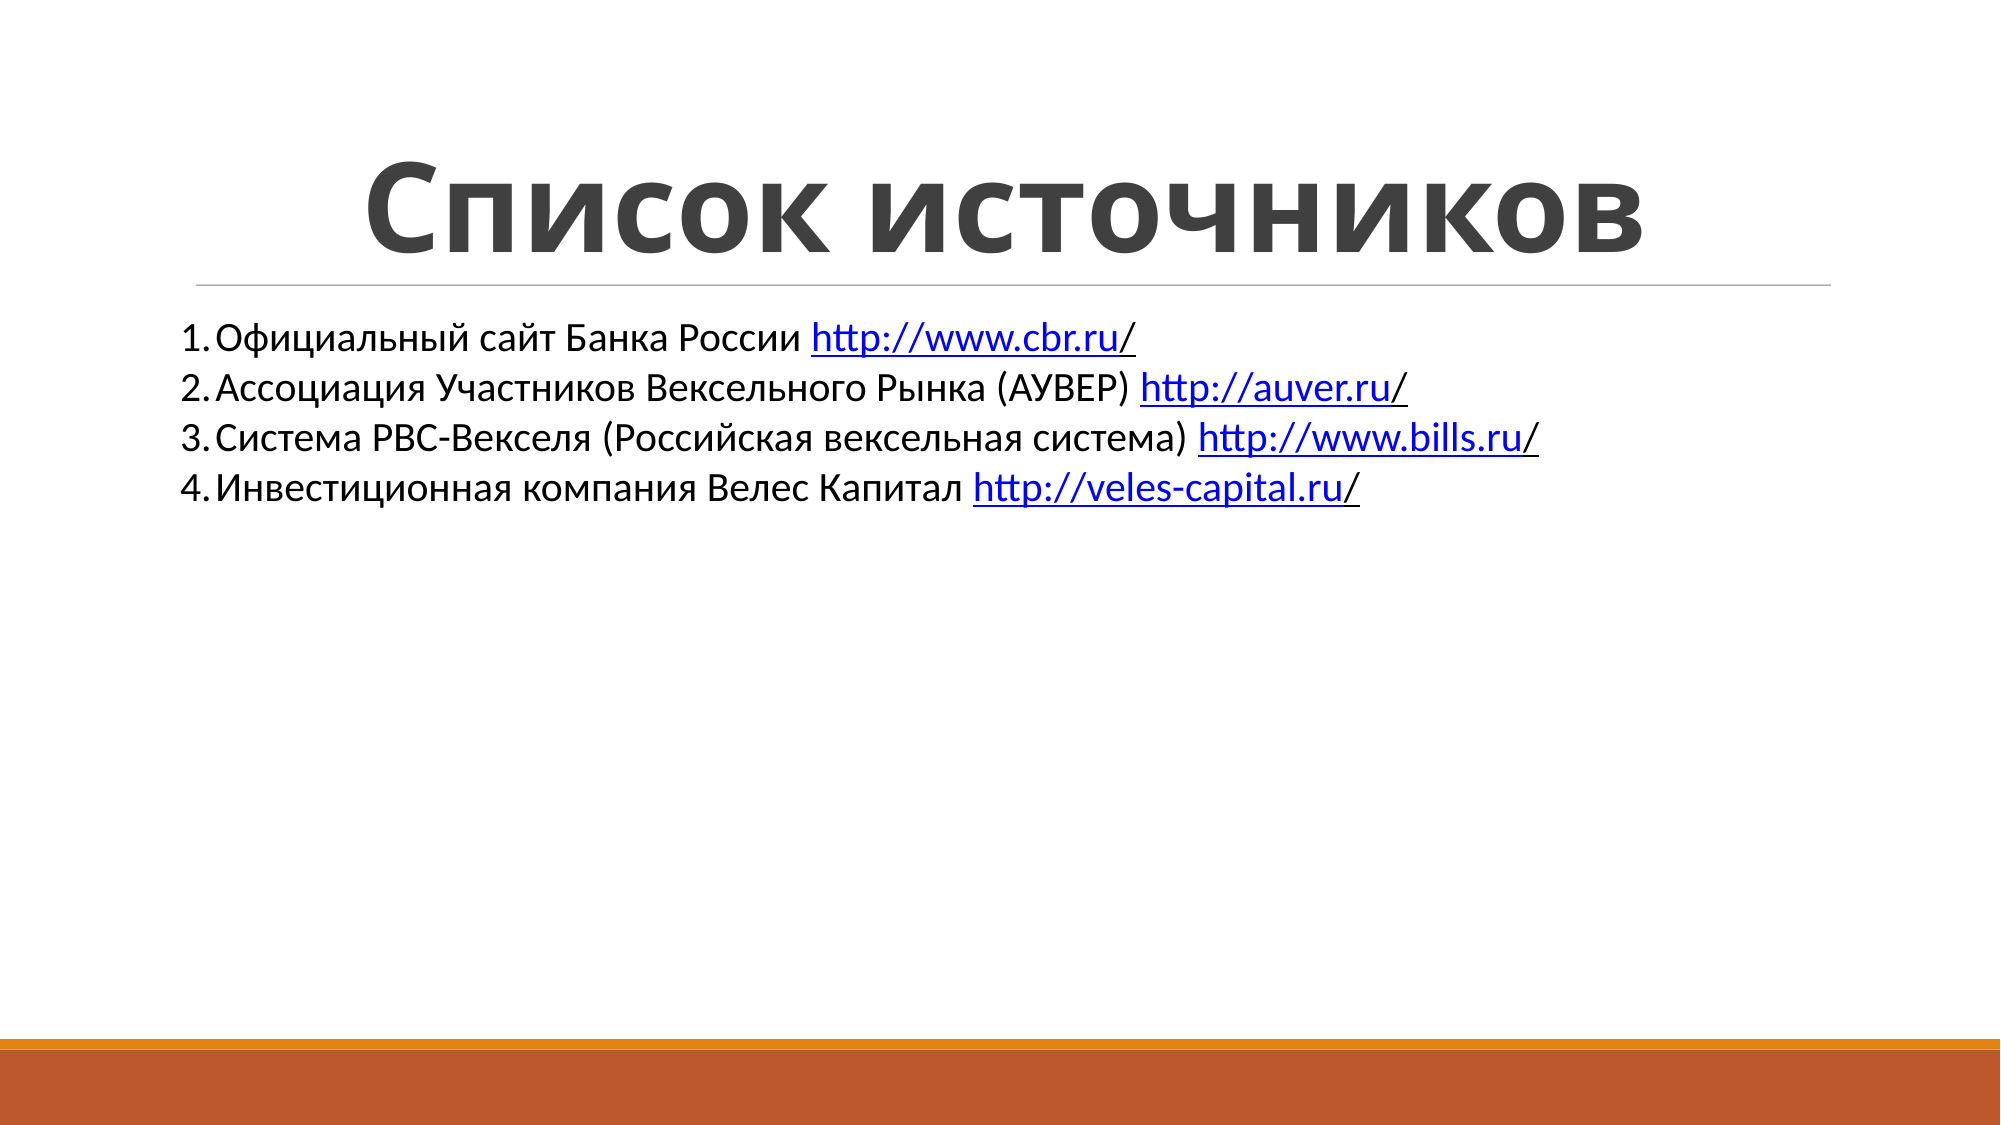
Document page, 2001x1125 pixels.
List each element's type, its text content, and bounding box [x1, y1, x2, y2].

text_box Список источников [180, 47, 1830, 285]
text_box Официальный сайт Банка России http://www.cbr.ru/ Ассоциация Участников Вексельного Рынка (АУВЕР) http://auver.ru/ Система РВС-Векселя (Российская вексельная система) http://www.bills.ru/ Инвестиционная компания Велес Капитал http://veles-capital.ru/ [180, 302, 1830, 963]
